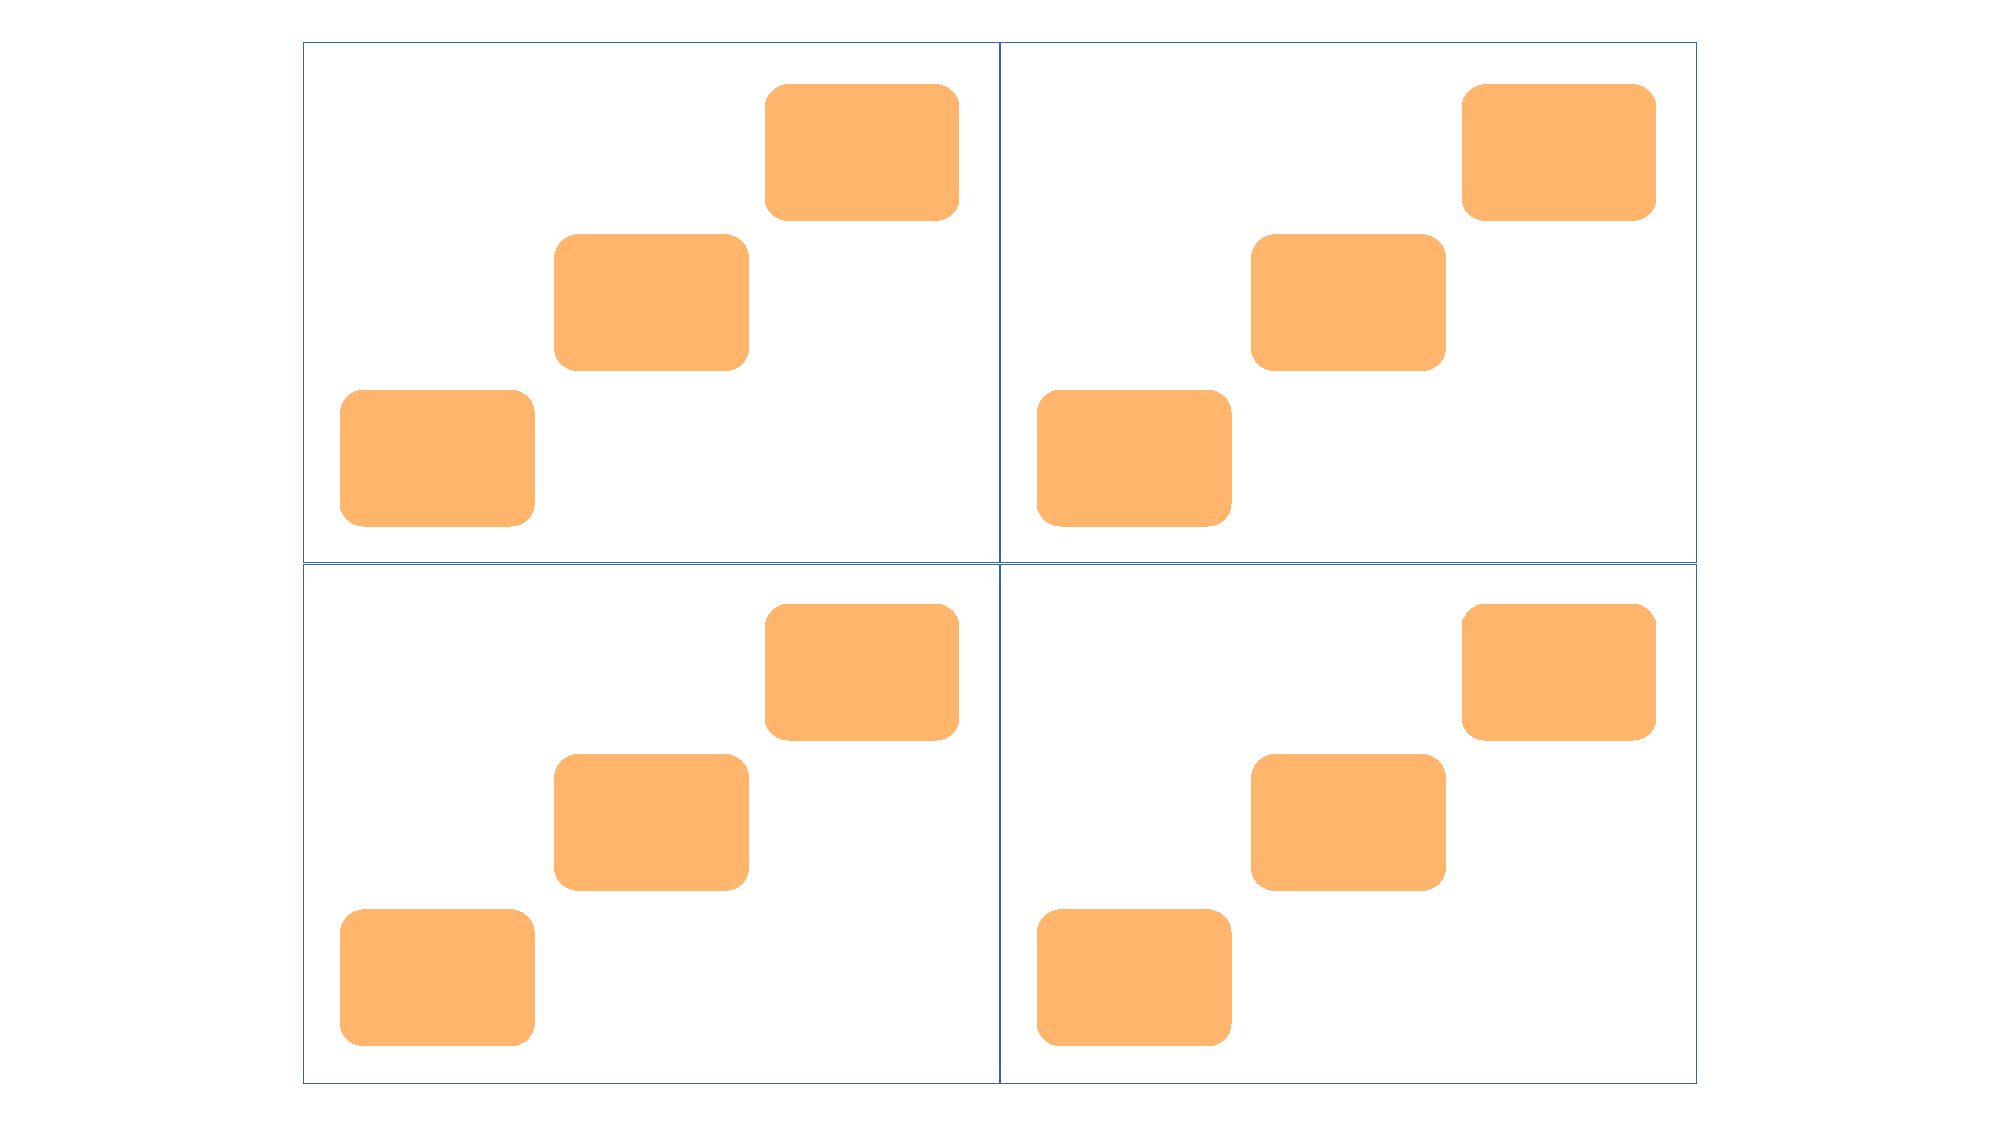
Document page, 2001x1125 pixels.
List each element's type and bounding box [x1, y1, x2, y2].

text_box [1037, 390, 1232, 527]
text_box [1000, 42, 1697, 563]
text_box [554, 754, 749, 891]
text_box [1037, 909, 1232, 1046]
text_box [303, 42, 1000, 563]
text_box [1000, 564, 1697, 1084]
text_box [340, 909, 535, 1046]
text_box [1462, 84, 1656, 221]
text_box [765, 604, 959, 741]
text_box [1251, 754, 1446, 891]
text_box [340, 390, 535, 527]
text_box [1251, 234, 1446, 371]
text_box [303, 564, 1000, 1084]
text_box [765, 84, 959, 221]
text_box [1462, 604, 1656, 741]
text_box [554, 234, 749, 371]
